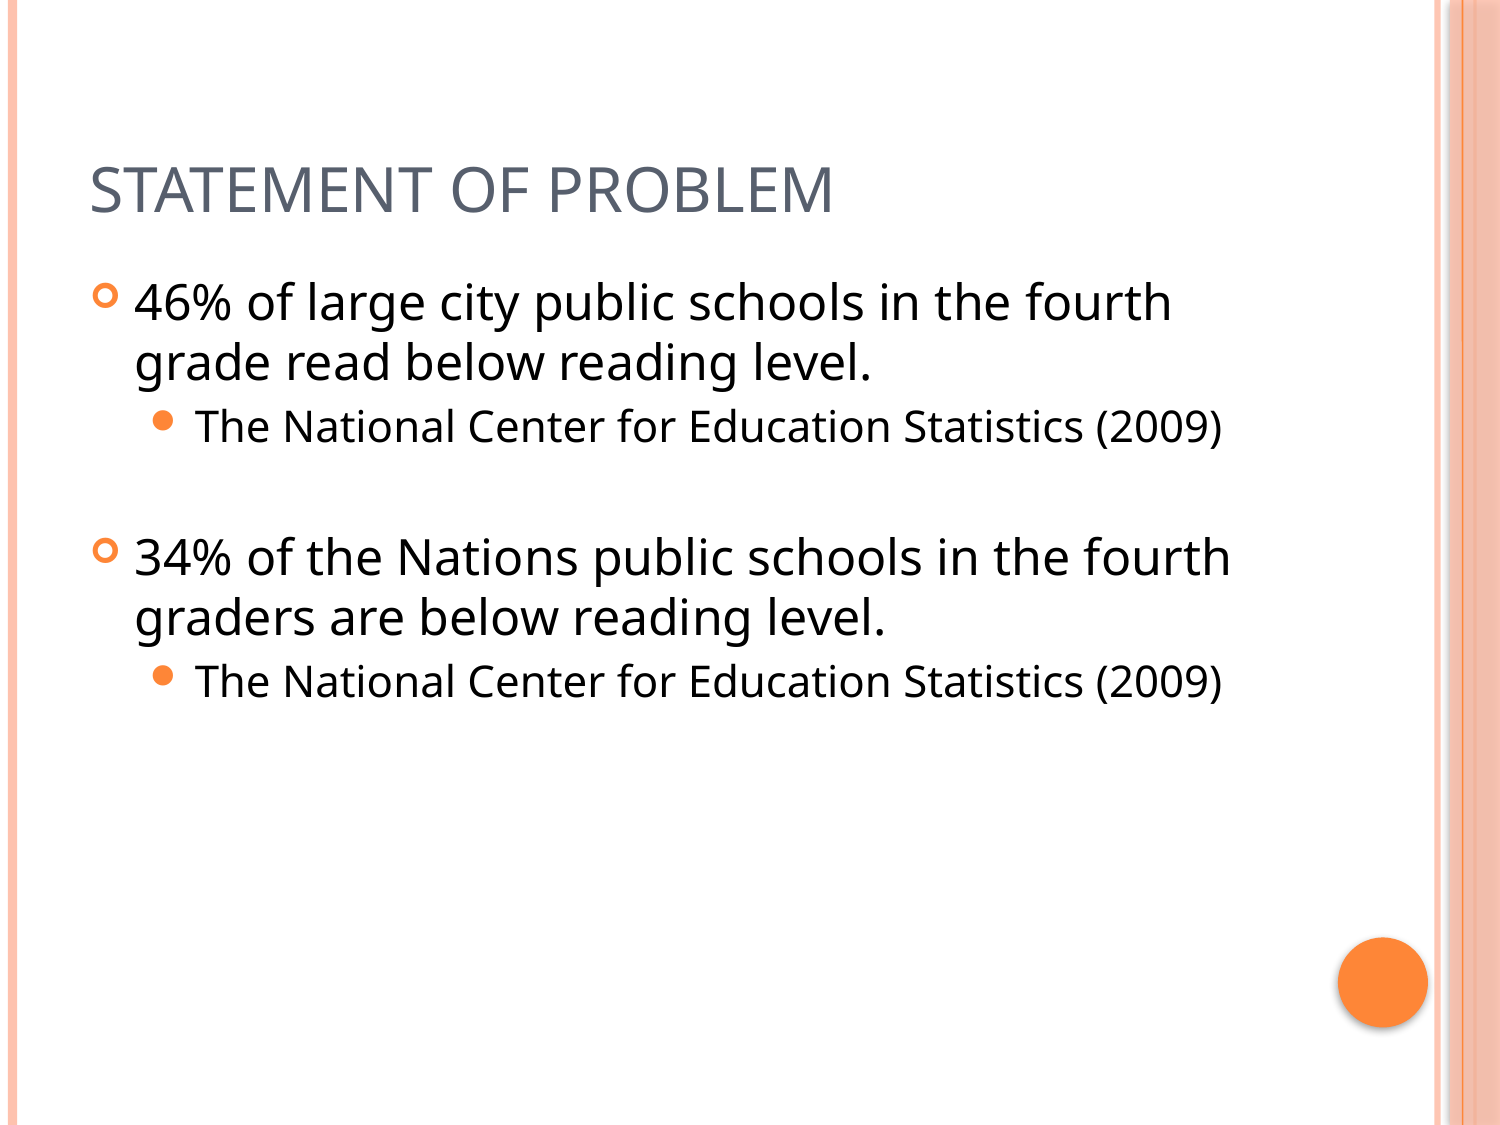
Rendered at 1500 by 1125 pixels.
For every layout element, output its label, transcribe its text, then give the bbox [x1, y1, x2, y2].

title Statement of Problem [75, 45, 1300, 233]
list 46% of large city public schools in the fourth grade read below reading level. The National Center for Education Statistics (2009) 34% of the Nations public schools in the fourth graders are below reading level. The National Center for Education Statistics (2009) [75, 262, 1300, 1062]
